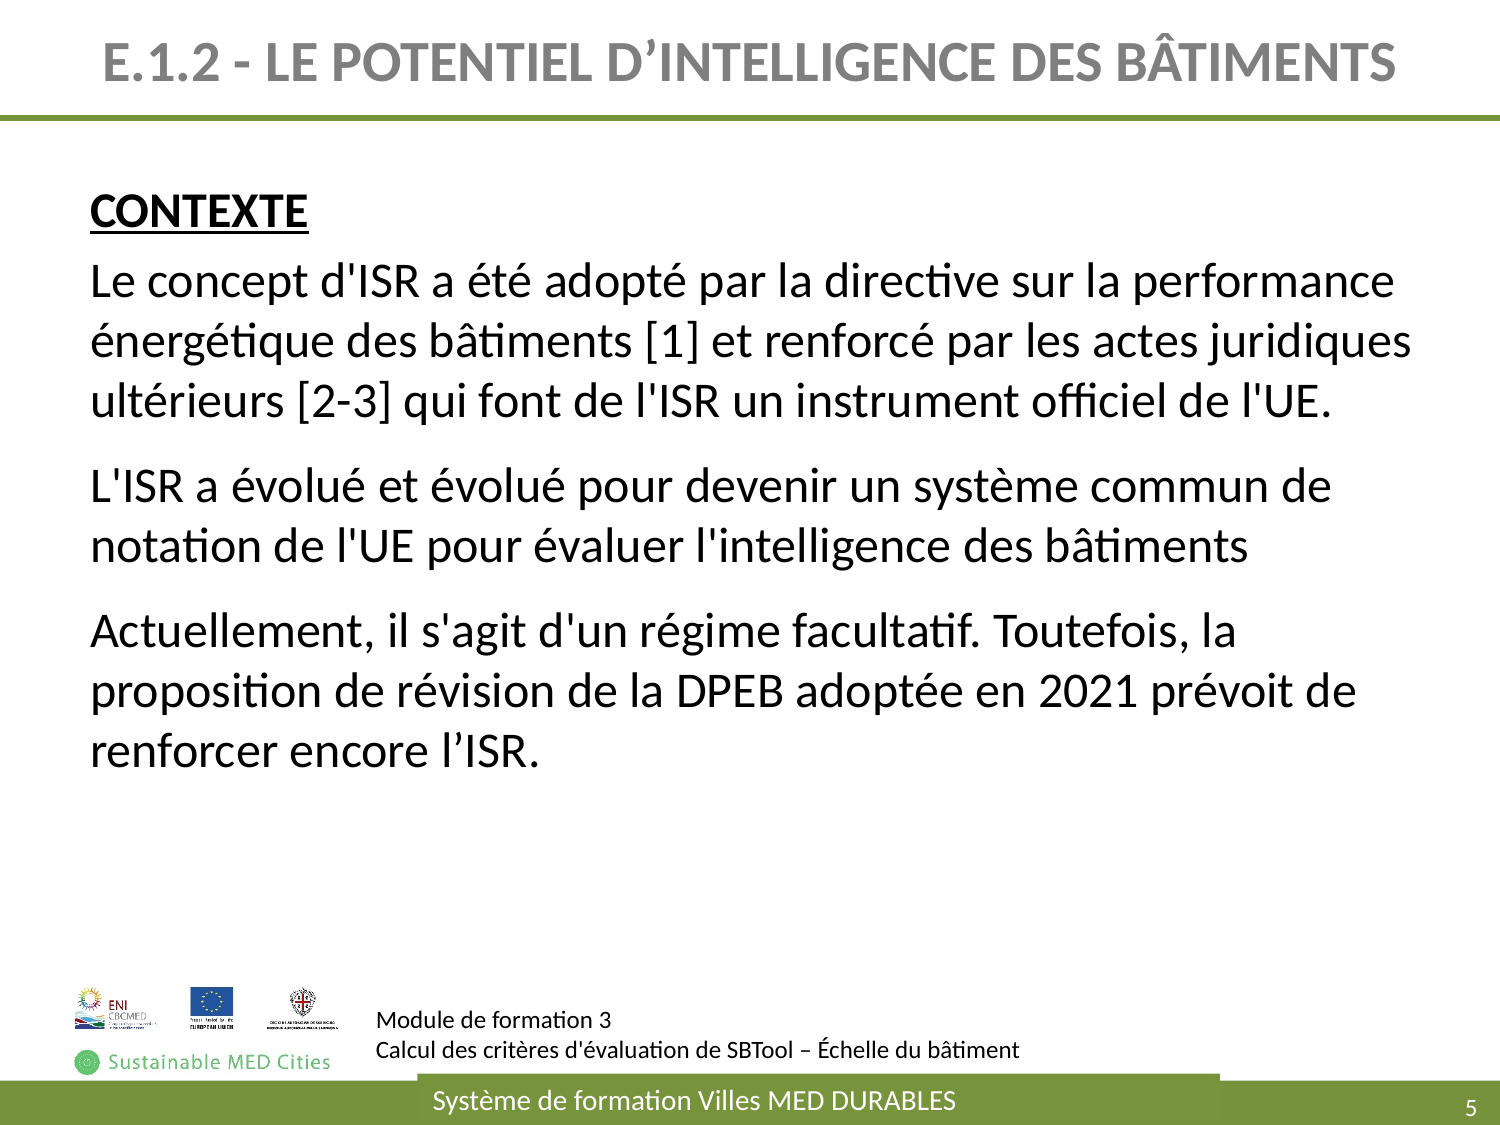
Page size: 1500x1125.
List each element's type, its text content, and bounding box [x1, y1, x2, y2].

list CONTEXTE [75, 170, 1425, 239]
slide_number 5 [1142, 1076, 1493, 1125]
picture [62, 978, 356, 1080]
text_box Système de formation Villes MED DURABLES [417, 1073, 1220, 1124]
text_box Module de formation 3 Calcul des critères d'évaluation de SBTool – Échelle du bâtiment [360, 996, 1301, 1072]
title E.1.2 - LE POTENTIEL D’INTELLIGENCE DES BÂTIMENTS [0, 0, 1500, 117]
text_box Le concept d'ISR a été adopté par la directive sur la performance énergétique des bâtiments [1] et renforcé par les actes juridiques ultérieurs [2-3] qui font de l'ISR un instrument officiel de l'UE. L'ISR a évolué et évolué pour devenir un système commun de notation de l'UE pour évaluer l'intelligence des bâtiments Actuellement, il s'agit d'un régime facultatif. Toutefois, la proposition de révision de la DPEB adoptée en 2021 prévoit de renforcer encore l’ISR. [74, 239, 1468, 785]
